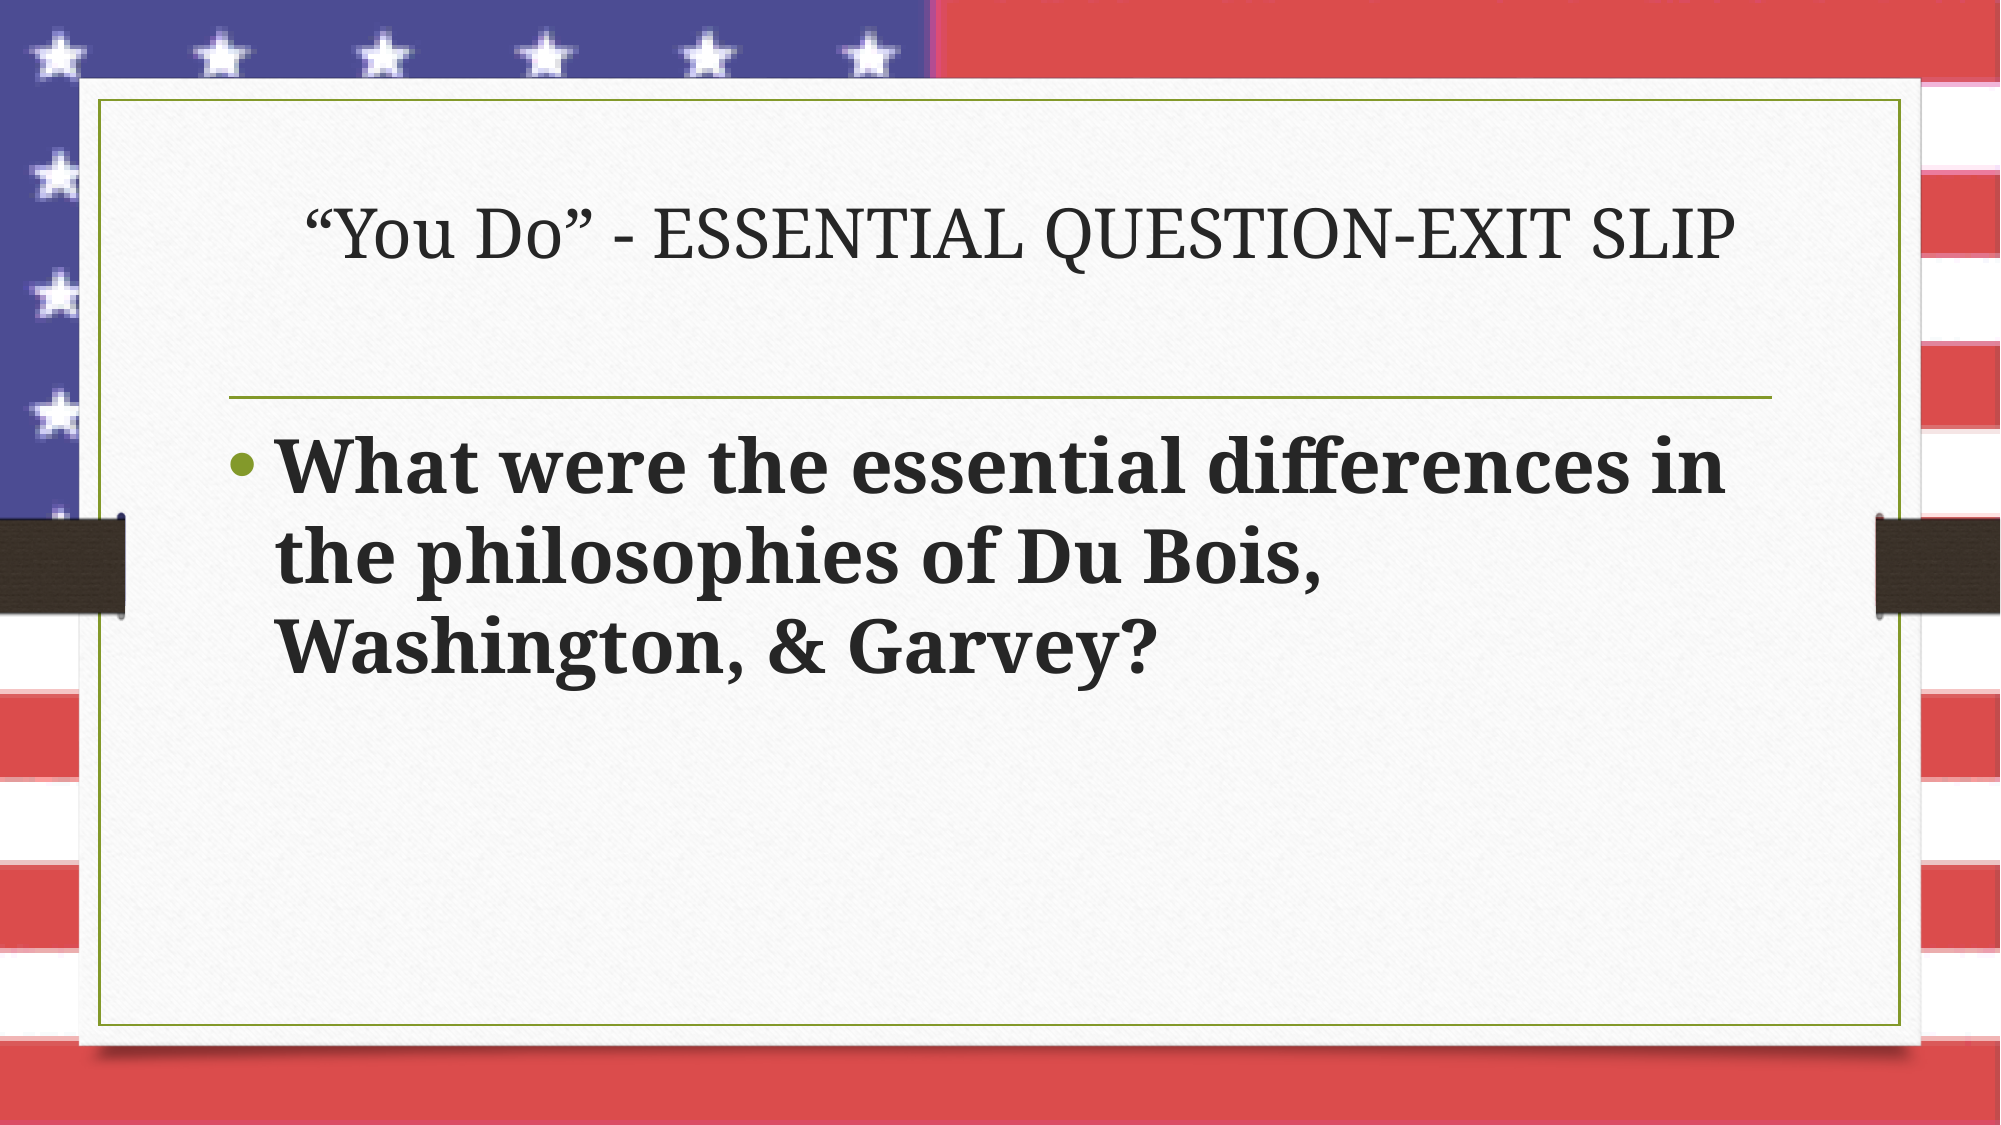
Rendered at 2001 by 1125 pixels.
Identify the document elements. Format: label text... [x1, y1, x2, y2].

title “You Do” - ESSENTIAL QUESTION-EXIT SLIP [233, 153, 1809, 308]
list What were the essential differences in the philosophies of Du Bois, Washington, & Garvey? [212, 411, 1788, 956]
picture [0, 0, 2001, 1125]
